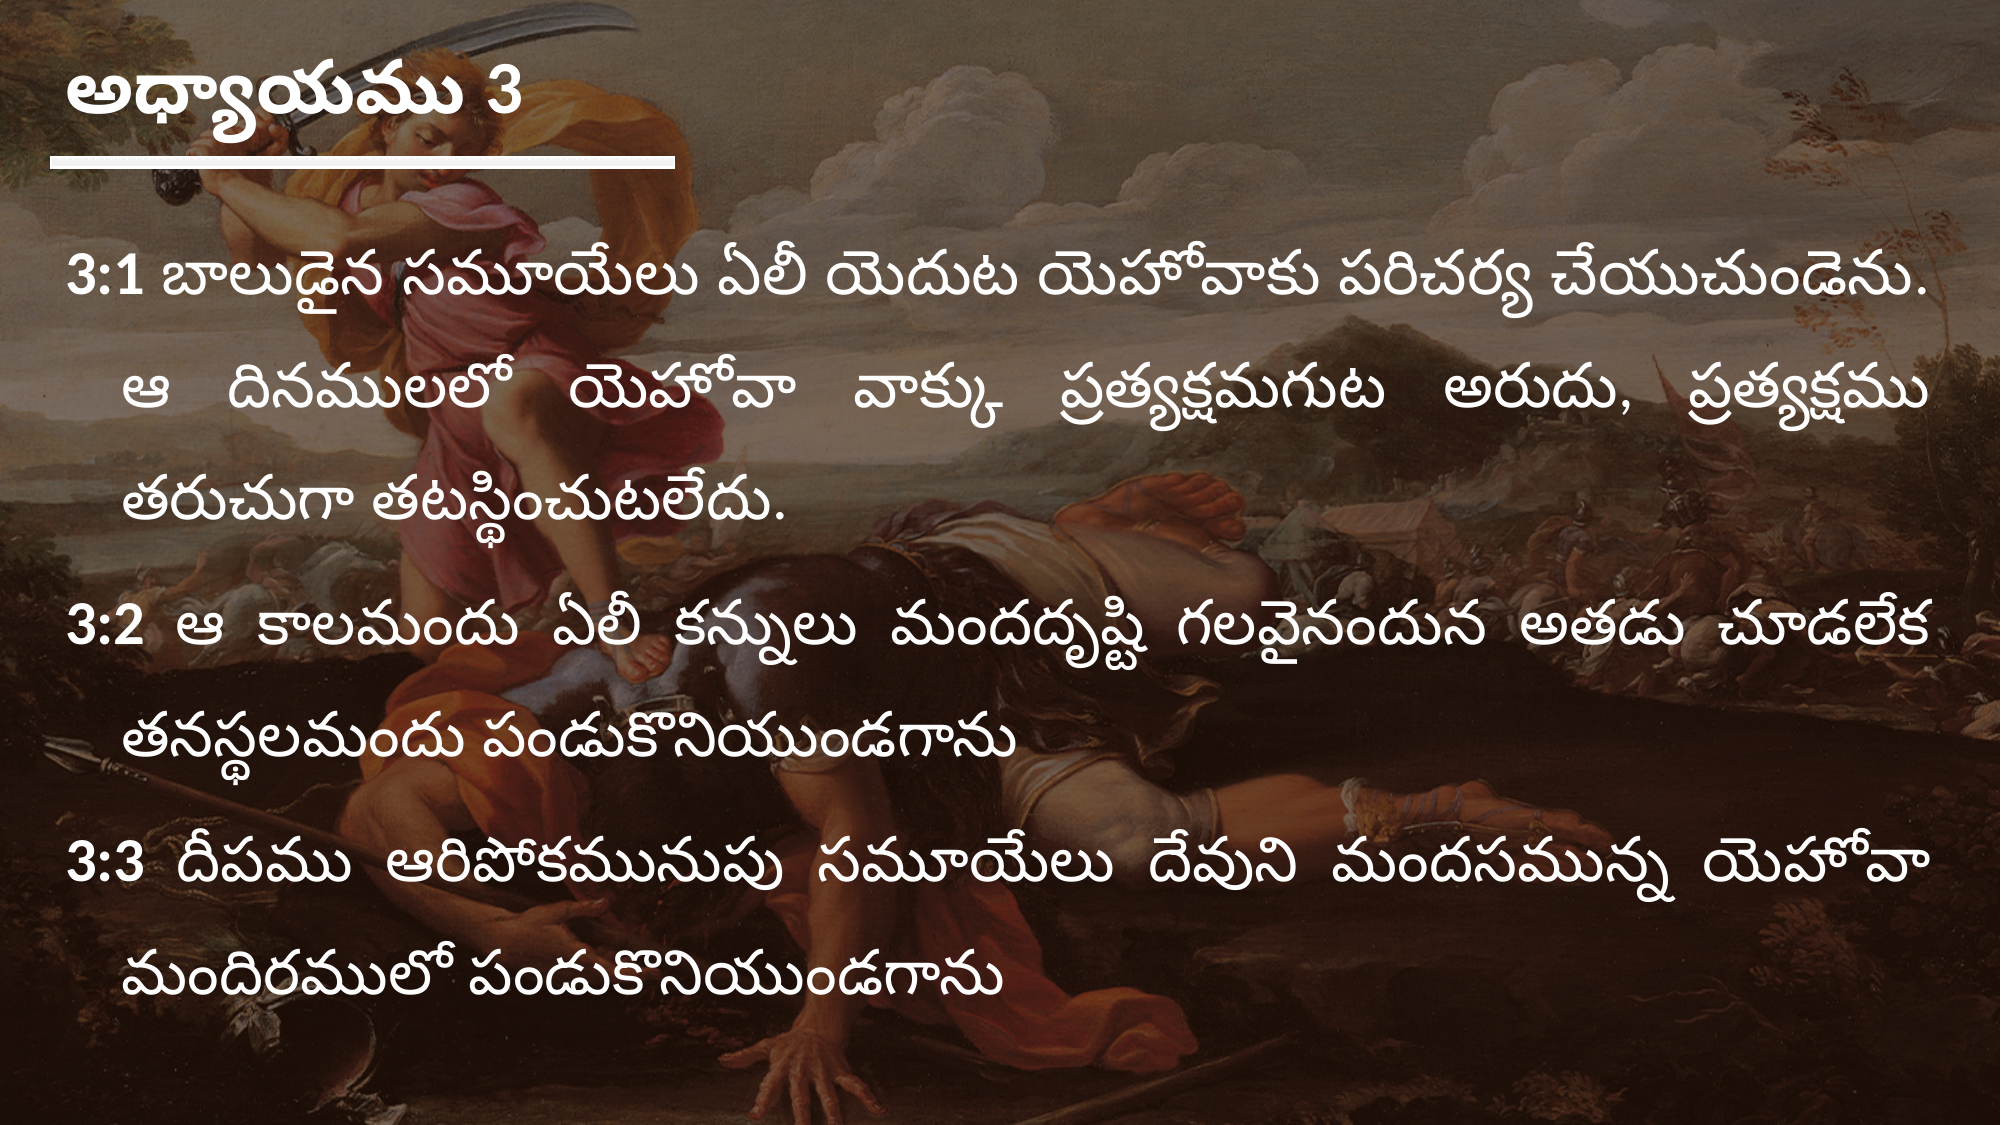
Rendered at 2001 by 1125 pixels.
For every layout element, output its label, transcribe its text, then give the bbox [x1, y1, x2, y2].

list 3:1 బాలుడైన సమూయేలు ఏలీ యెదుట యెహోవాకు పరిచర్య చేయుచుండెను. ఆ దినములలో యెహోవా వాక్కు ప్రత్యక్షమగుట అరుదు, ప్రత్యక్షము తరుచుగా తటస్థించుటలేదు. 3:2 ఆ కాలమందు ఏలీ కన్నులు మందదృష్టి గలవైనందున అతడు చూడలేక తనస్థలమందు పండుకొనియుండగాను 3:3 దీపము ఆరిపోకమునుపు సమూయేలు దేవుని మందసమున్న యెహోవా మందిరములో పండుకొనియుండగాను [50, 187, 1946, 1063]
title అధ్యాయము 3 [50, 0, 1925, 167]
picture [0, 0, 2000, 1125]
